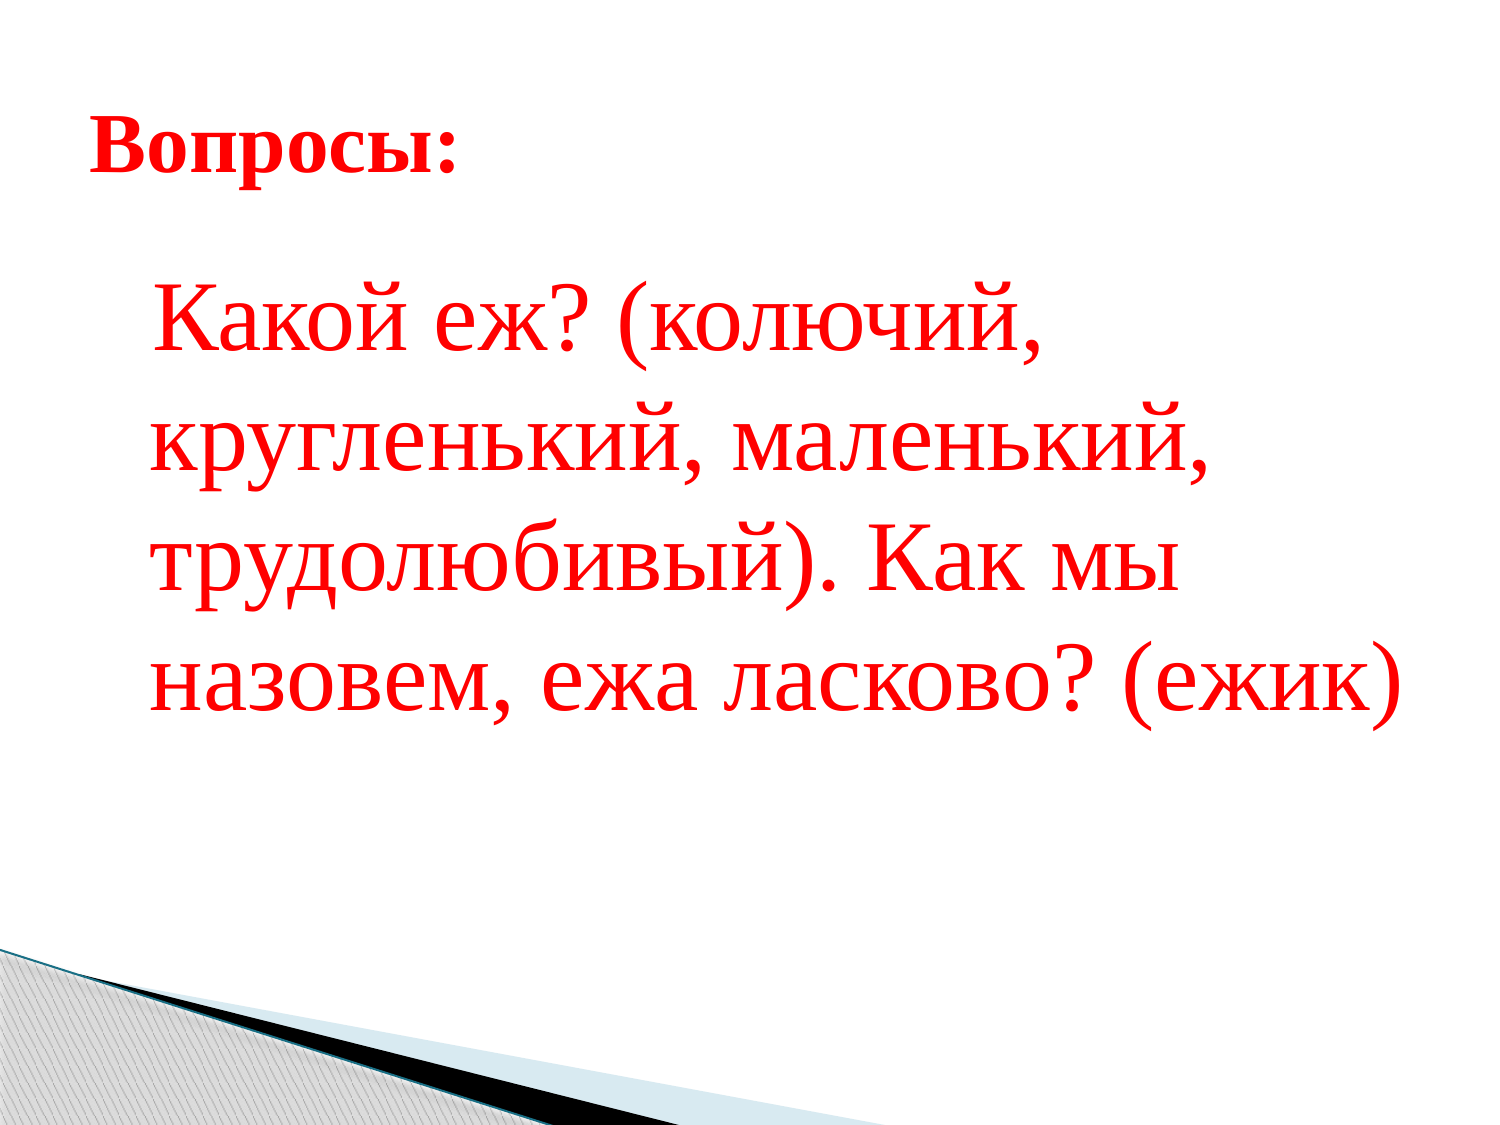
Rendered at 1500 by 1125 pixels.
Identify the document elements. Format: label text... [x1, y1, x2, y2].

title Вопросы: [75, 45, 1425, 233]
list Какой еж? (колючий, кругленький, маленький, трудолюбивый). Как мы назовем, ежа ласково? (ежик) [75, 243, 1425, 986]
